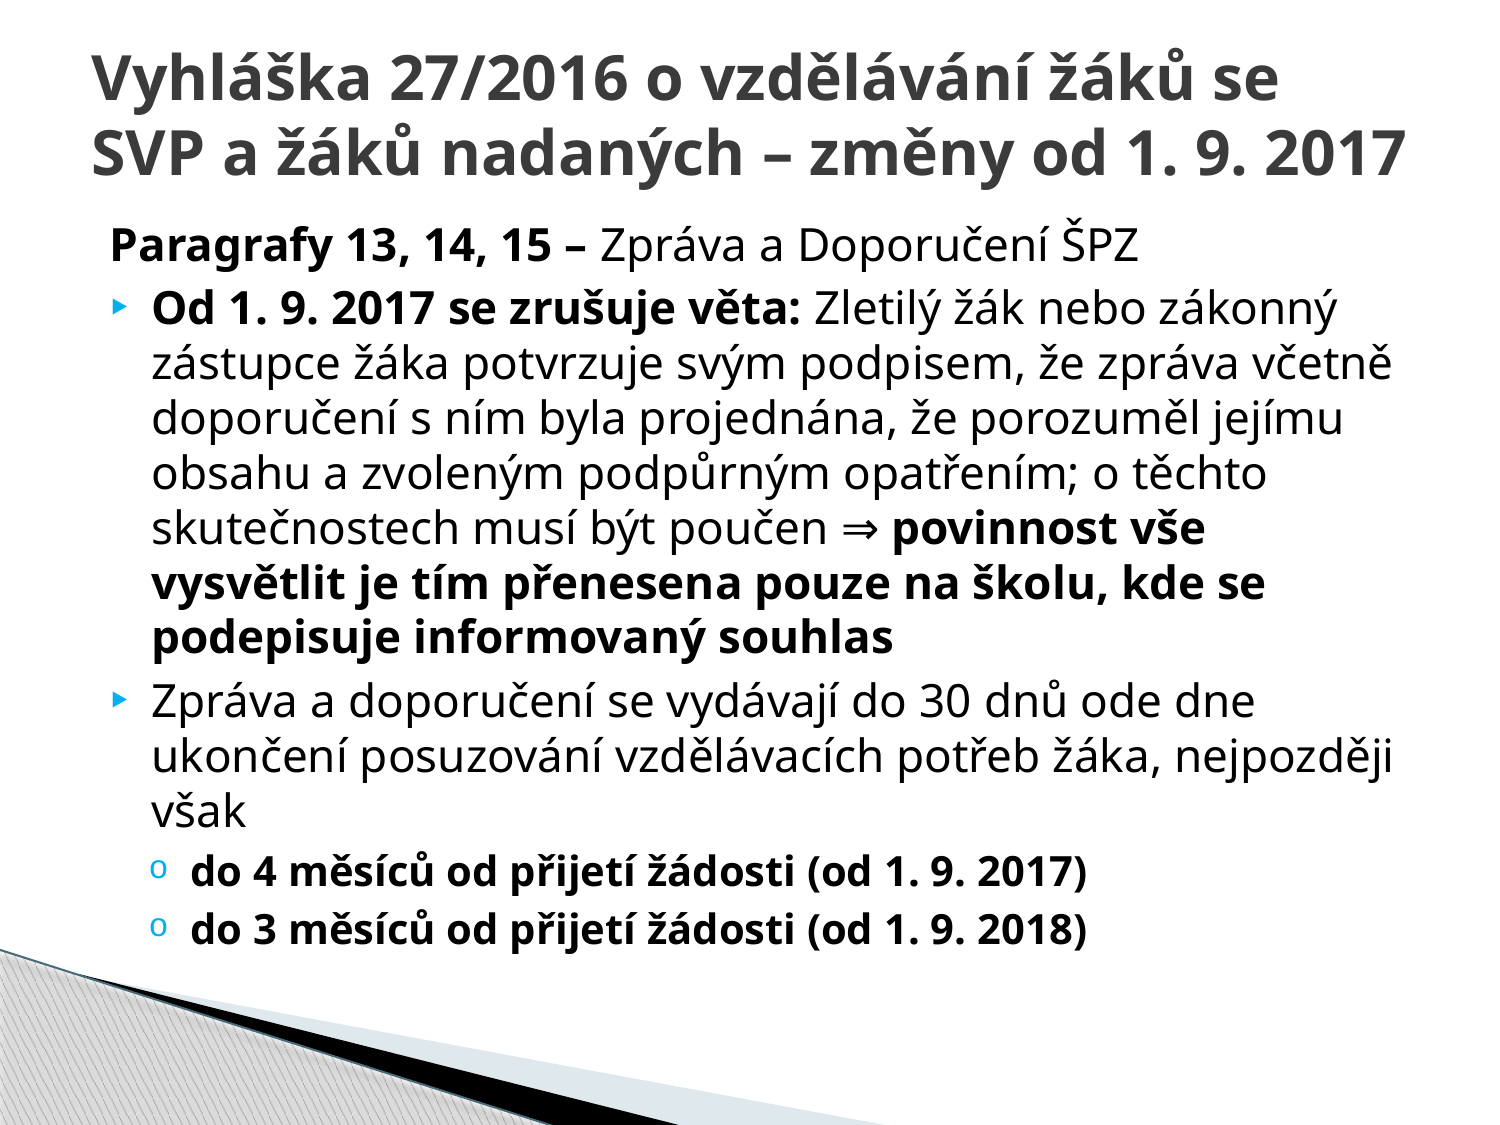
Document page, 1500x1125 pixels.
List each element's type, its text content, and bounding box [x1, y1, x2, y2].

list Paragrafy 13, 14, 15 – Zpráva a Doporučení ŠPZ Od 1. 9. 2017 se zrušuje věta: Zletilý žák nebo zákonný zástupce žáka potvrzuje svým podpisem, že zpráva včetně doporučení s ním byla projednána, že porozuměl jejímu obsahu a zvoleným podpůrným opatřením; o těchto skutečnostech musí být poučen ⇒ povinnost vše vysvětlit je tím přenesena pouze na školu, kde se podepisuje informovaný souhlas Zpráva a doporučení se vydávají do 30 dnů ode dne ukončení posuzování vzdělávacích potřeb žáka, nejpozději však do 4 měsíců od přijetí žádosti (od 1. 9. 2017) do 3 měsíců od přijetí žádosti (od 1. 9. 2018) [76, 208, 1427, 1024]
title Vyhláška 27/2016 o vzdělávání žáků se SVP a žáků nadaných – změny od 1. 9. 2017 [76, 19, 1427, 207]
